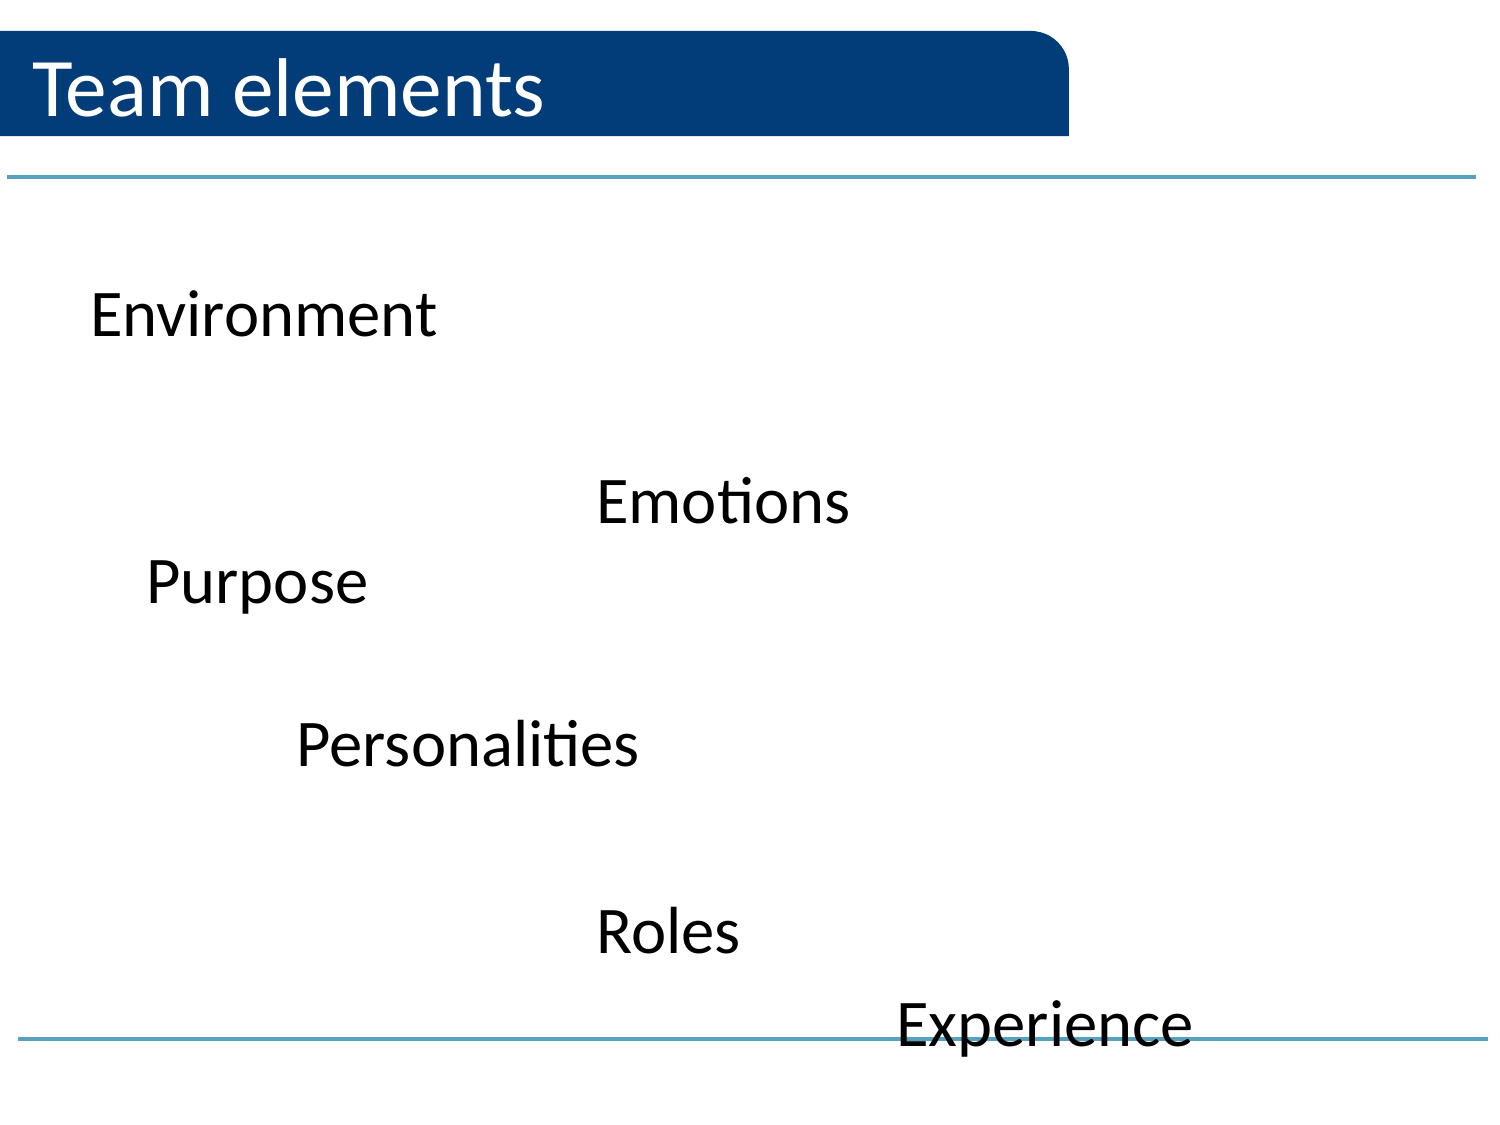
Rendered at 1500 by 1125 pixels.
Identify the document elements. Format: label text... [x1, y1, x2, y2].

list Environment Emotions Purpose Personalities Roles Experience [75, 262, 1425, 1005]
title Team elements [17, 42, 1046, 124]
